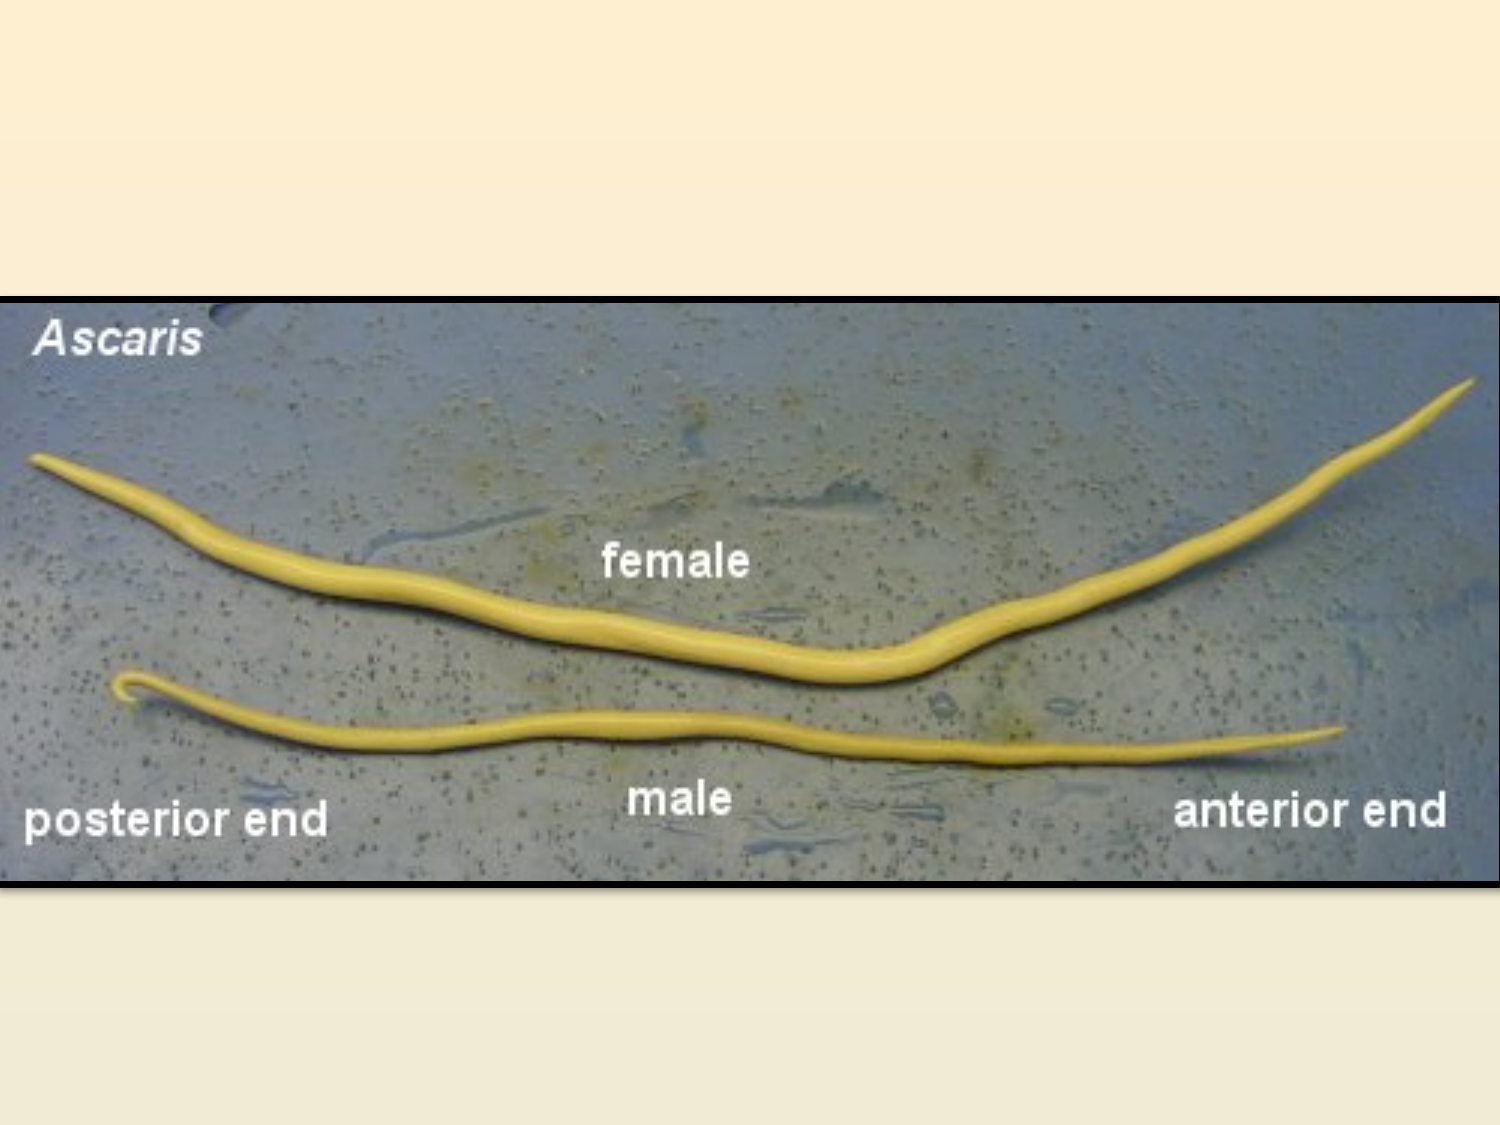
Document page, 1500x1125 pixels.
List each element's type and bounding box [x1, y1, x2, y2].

list [0, 302, 1500, 882]
